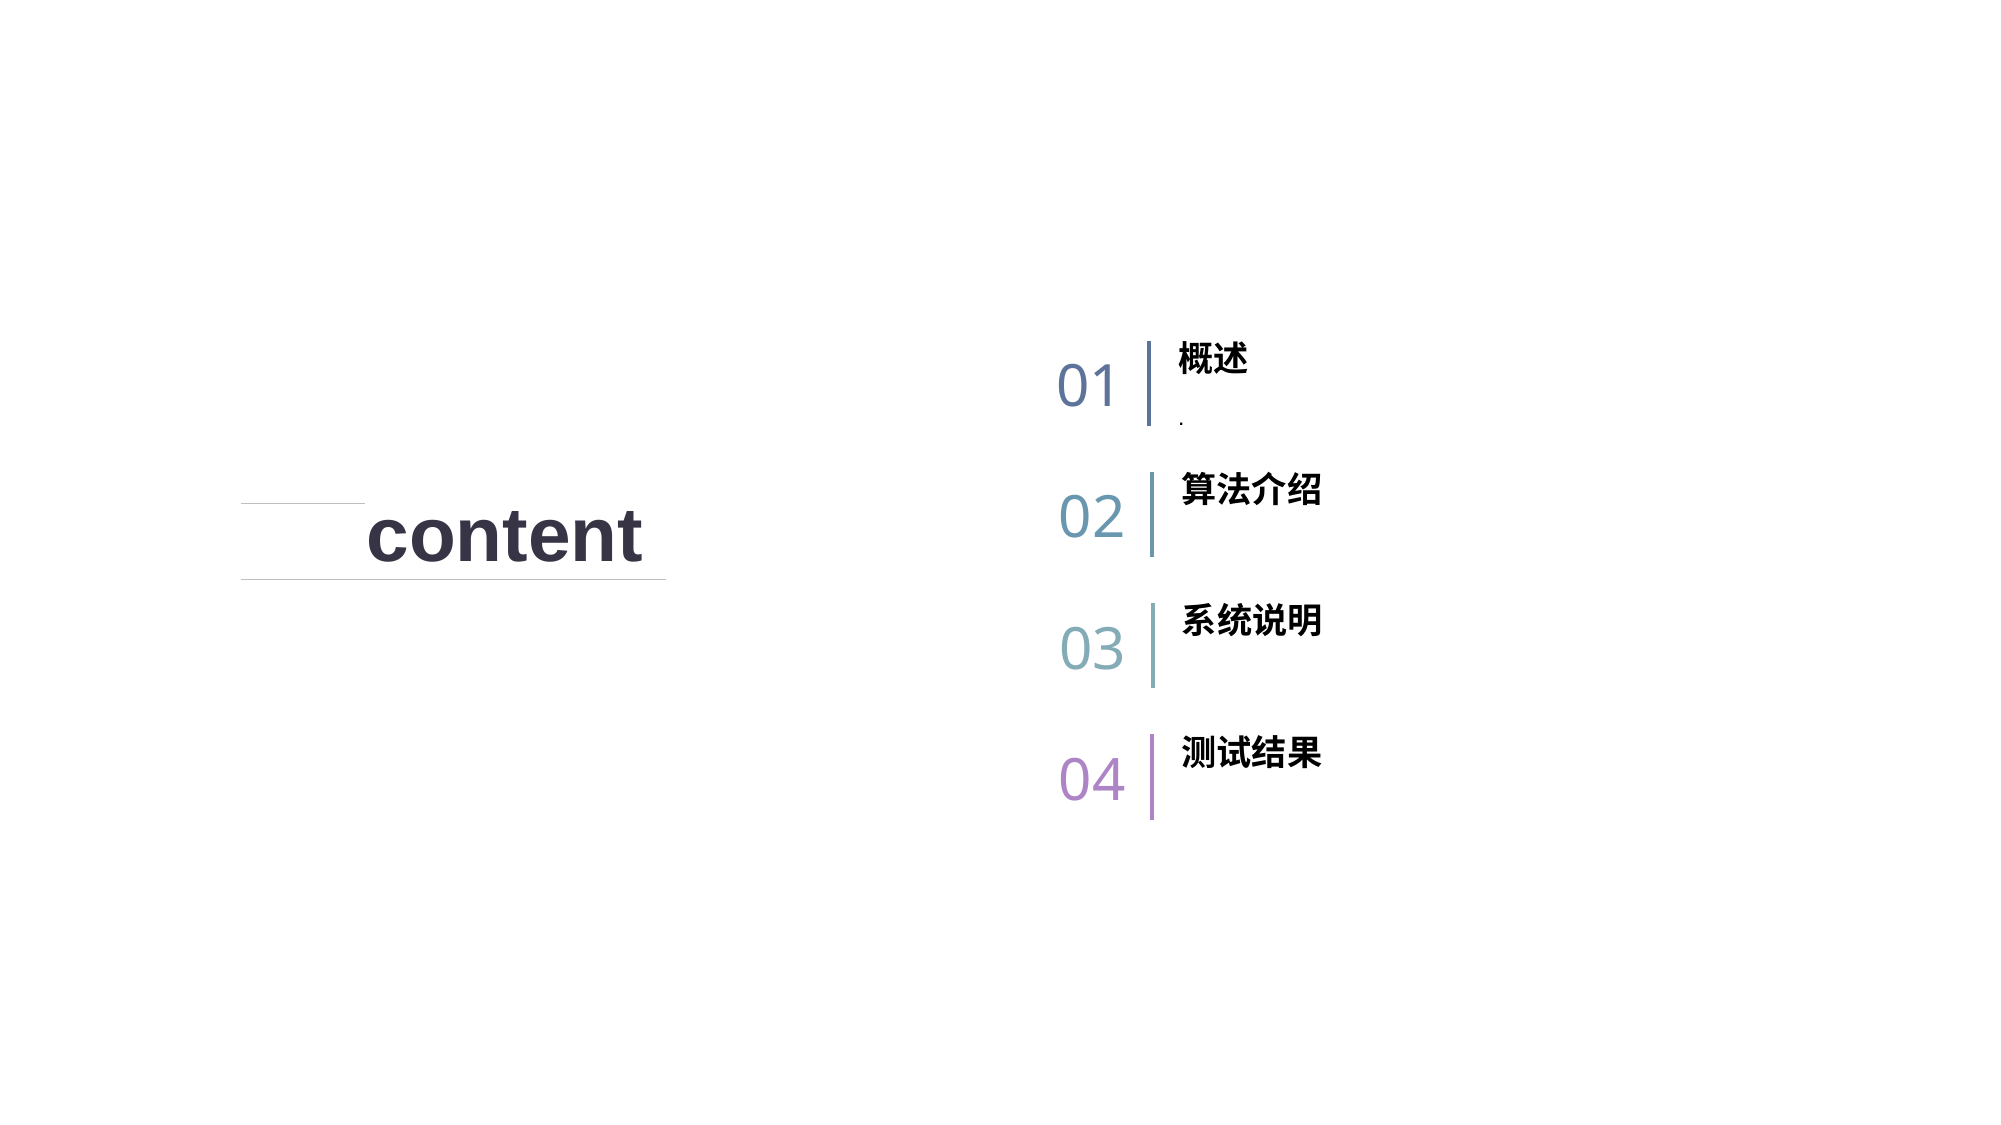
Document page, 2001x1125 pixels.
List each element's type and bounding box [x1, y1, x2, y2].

text_box [240, 328, 1760, 820]
